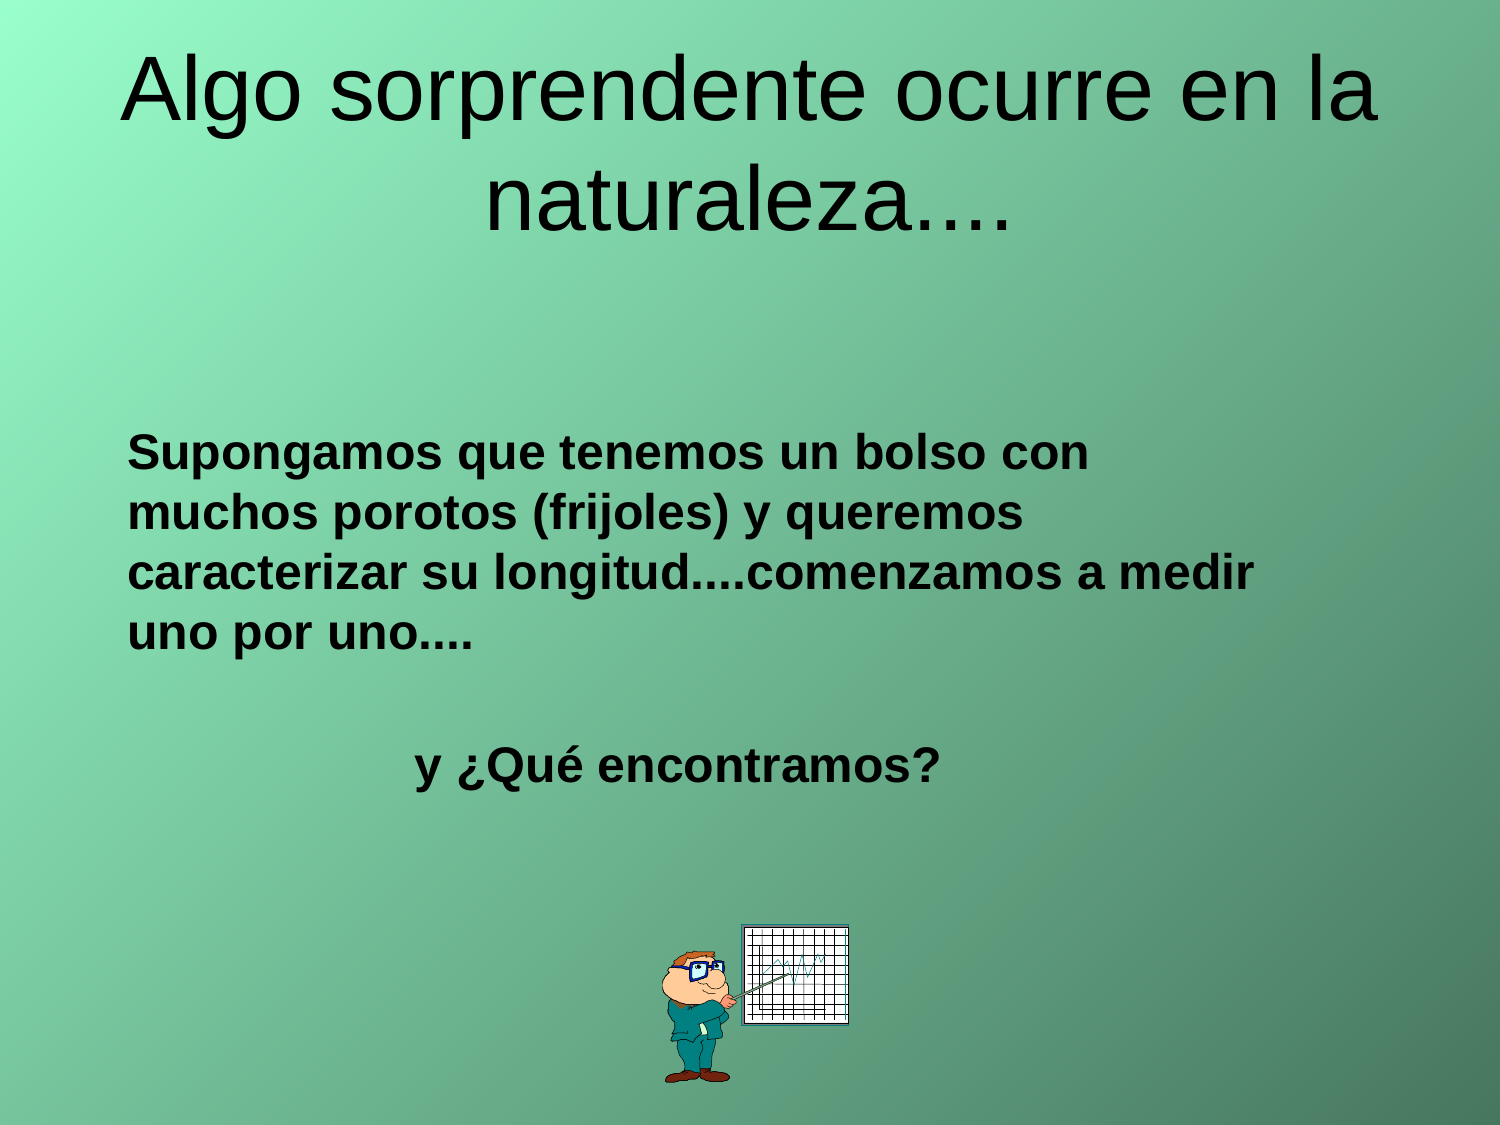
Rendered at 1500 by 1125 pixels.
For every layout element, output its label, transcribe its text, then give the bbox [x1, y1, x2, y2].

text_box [662, 924, 850, 1083]
text_box Supongamos que tenemos un bolso con muchos porotos (frijoles) y queremos caracterizar su longitud....comenzamos a medir uno por uno.... [112, 412, 1297, 668]
text_box y ¿Qué encontramos? [400, 724, 958, 800]
title Algo sorprendente ocurre en la naturaleza.... [74, 44, 1426, 233]
